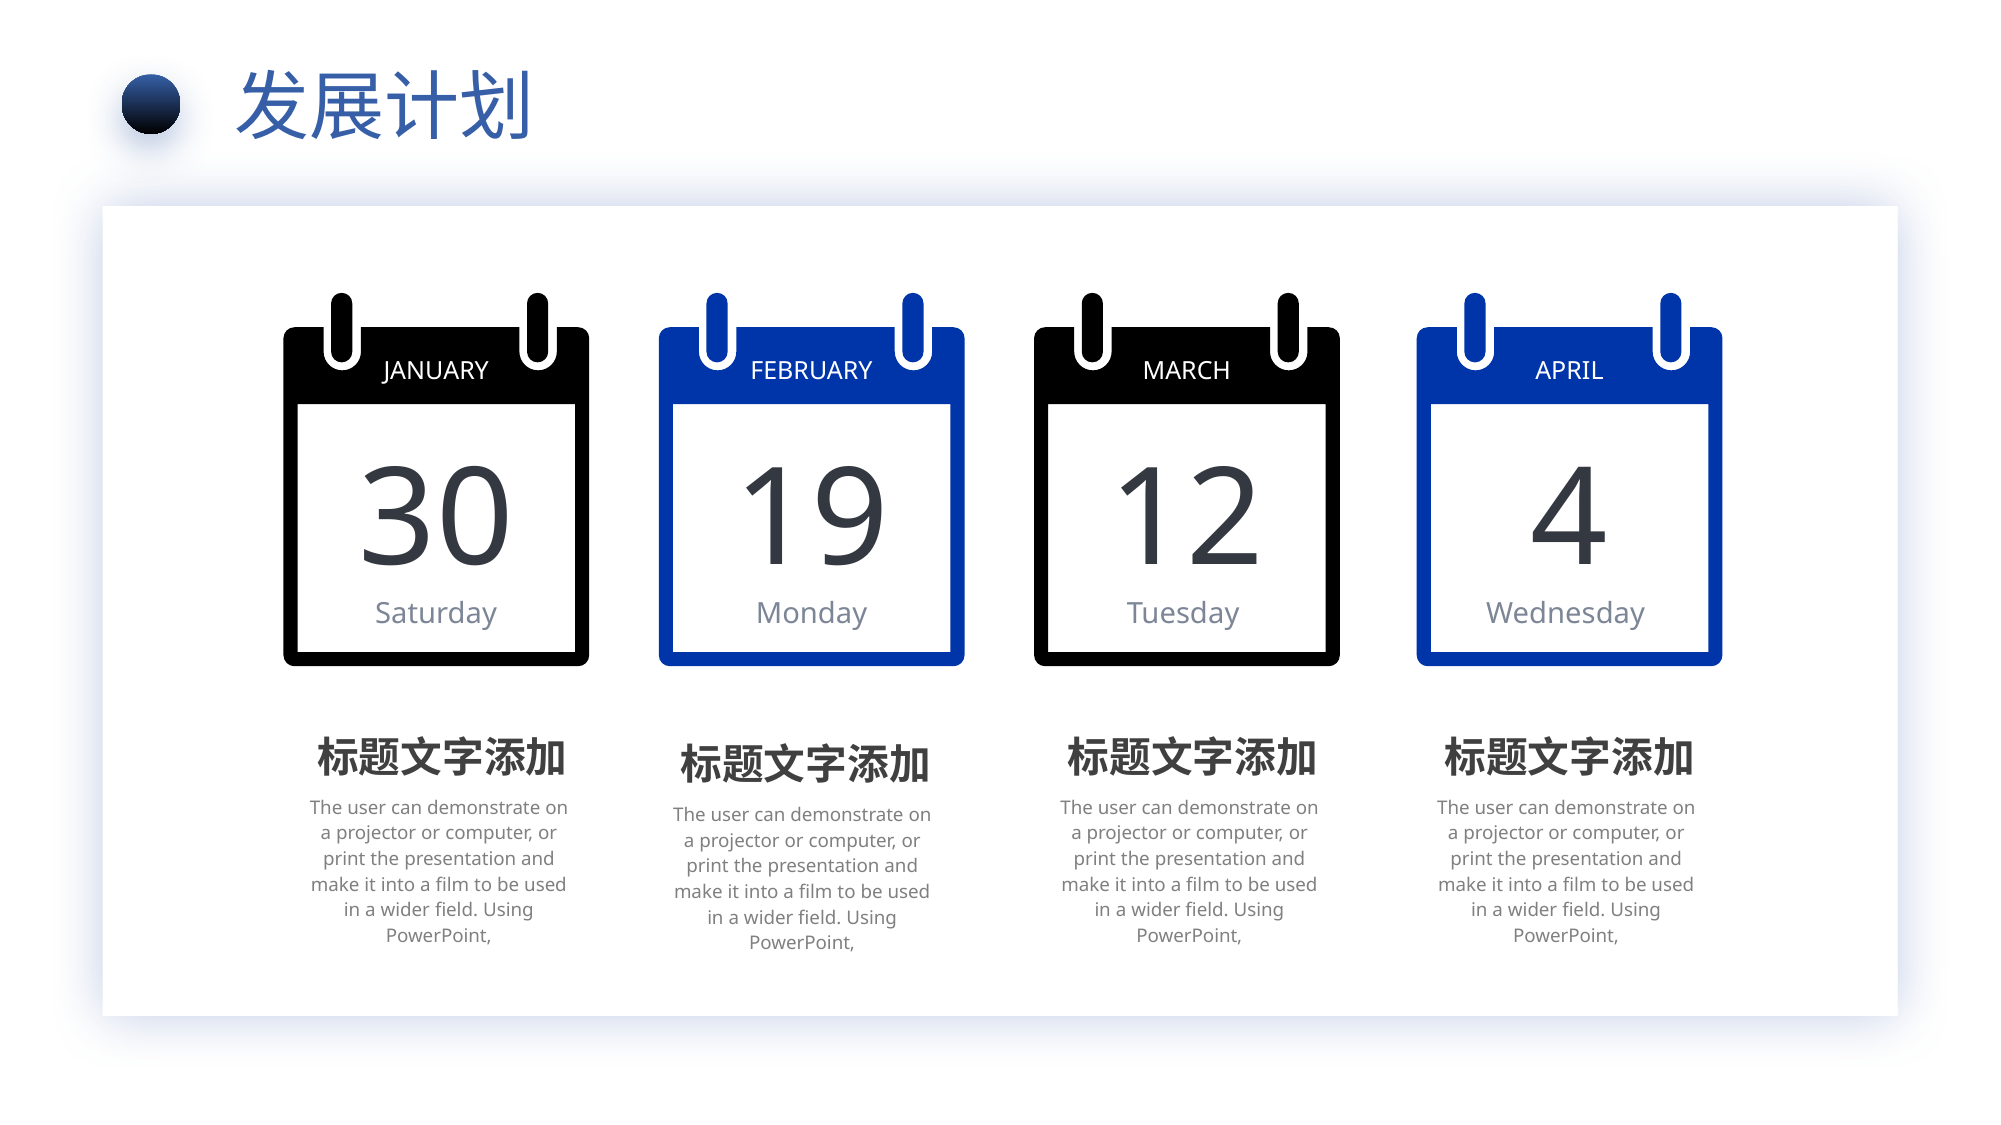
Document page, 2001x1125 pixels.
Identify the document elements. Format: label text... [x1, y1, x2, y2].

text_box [1283, 713, 1856, 954]
text_box [121, 73, 181, 96]
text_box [906, 713, 1480, 956]
picture [0, 96, 2000, 1125]
text_box 发展计划 [219, 51, 618, 96]
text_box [519, 720, 1092, 961]
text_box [156, 713, 729, 956]
